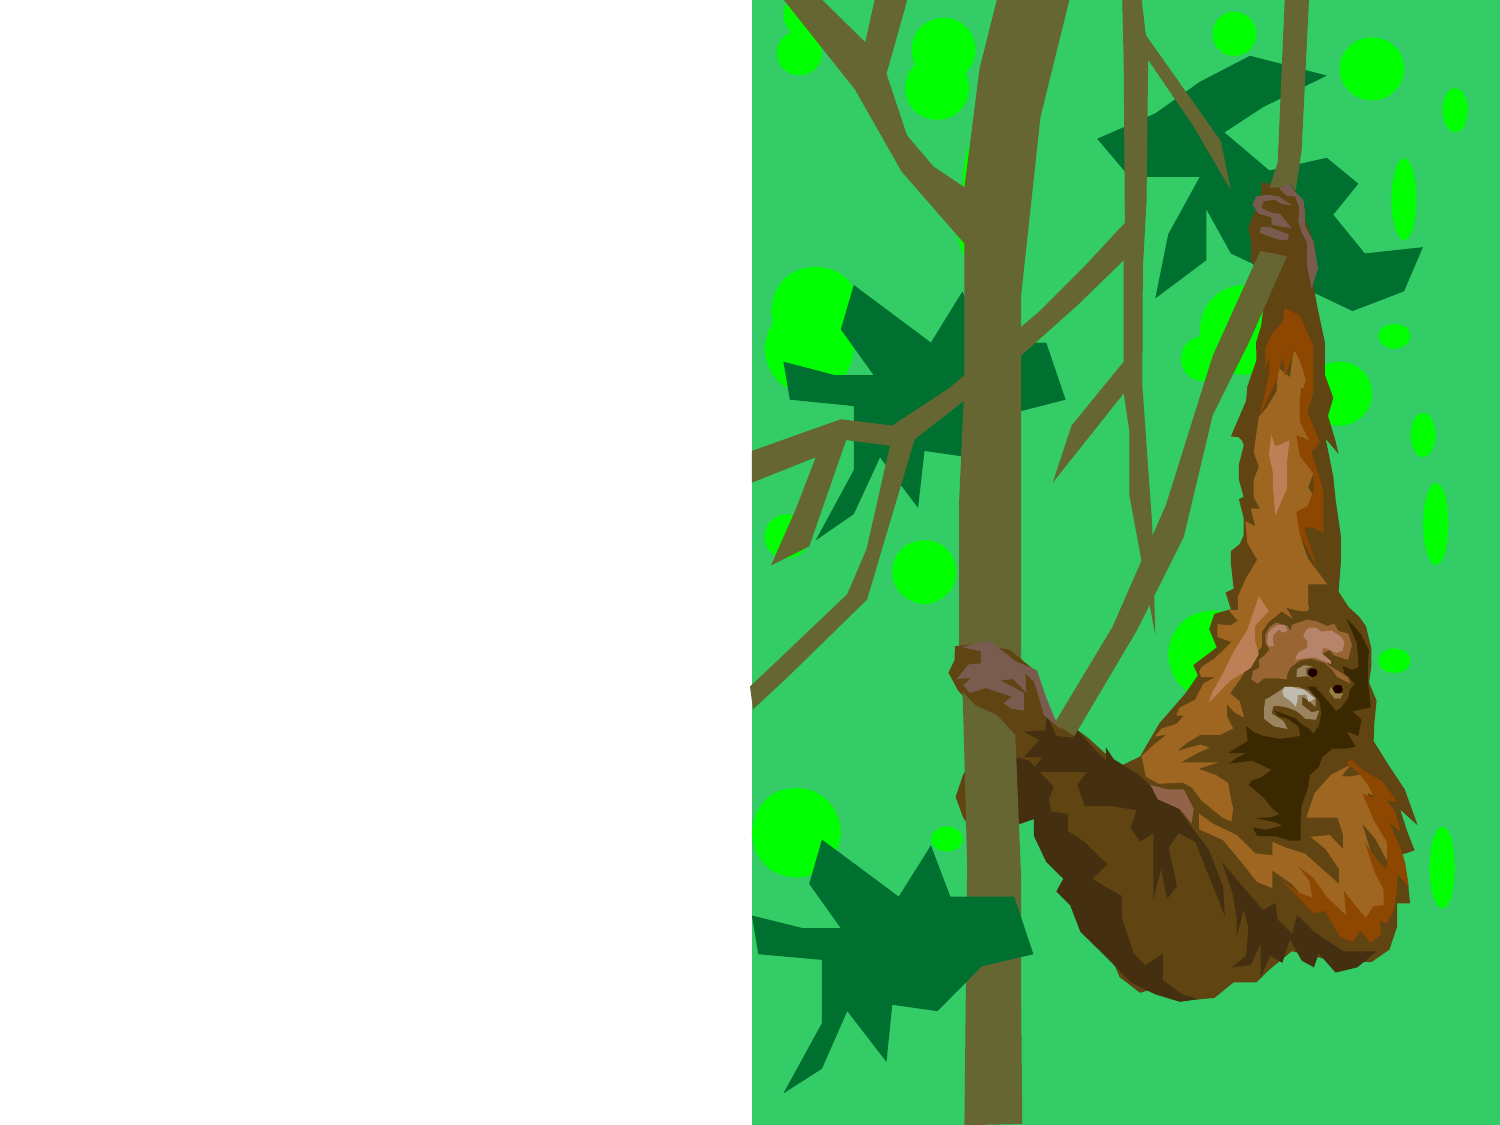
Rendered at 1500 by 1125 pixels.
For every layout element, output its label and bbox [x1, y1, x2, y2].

picture [749, 0, 1500, 1125]
